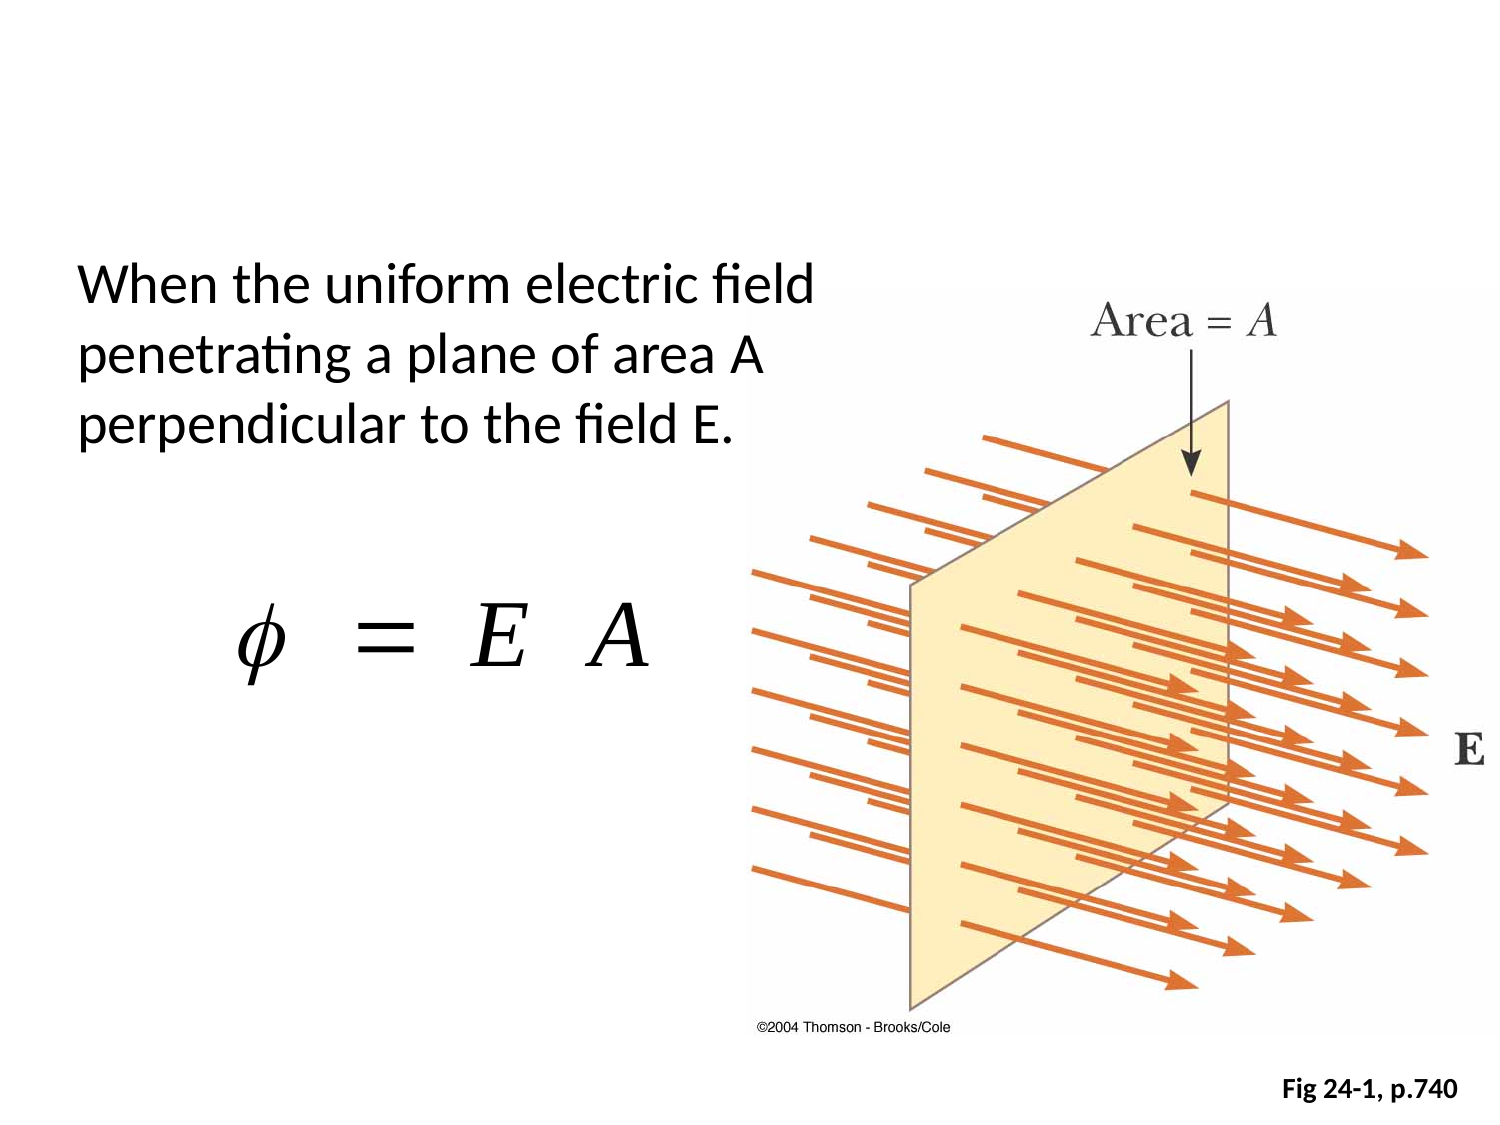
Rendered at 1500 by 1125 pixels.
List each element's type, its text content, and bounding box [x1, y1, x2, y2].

text_box Fig 24-1, p.740 [1267, 1062, 1474, 1113]
text_box When the uniform electric field penetrating a plane of area A perpendicular to the field E. [62, 237, 888, 463]
text_box [746, 287, 1500, 1037]
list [224, 562, 664, 715]
